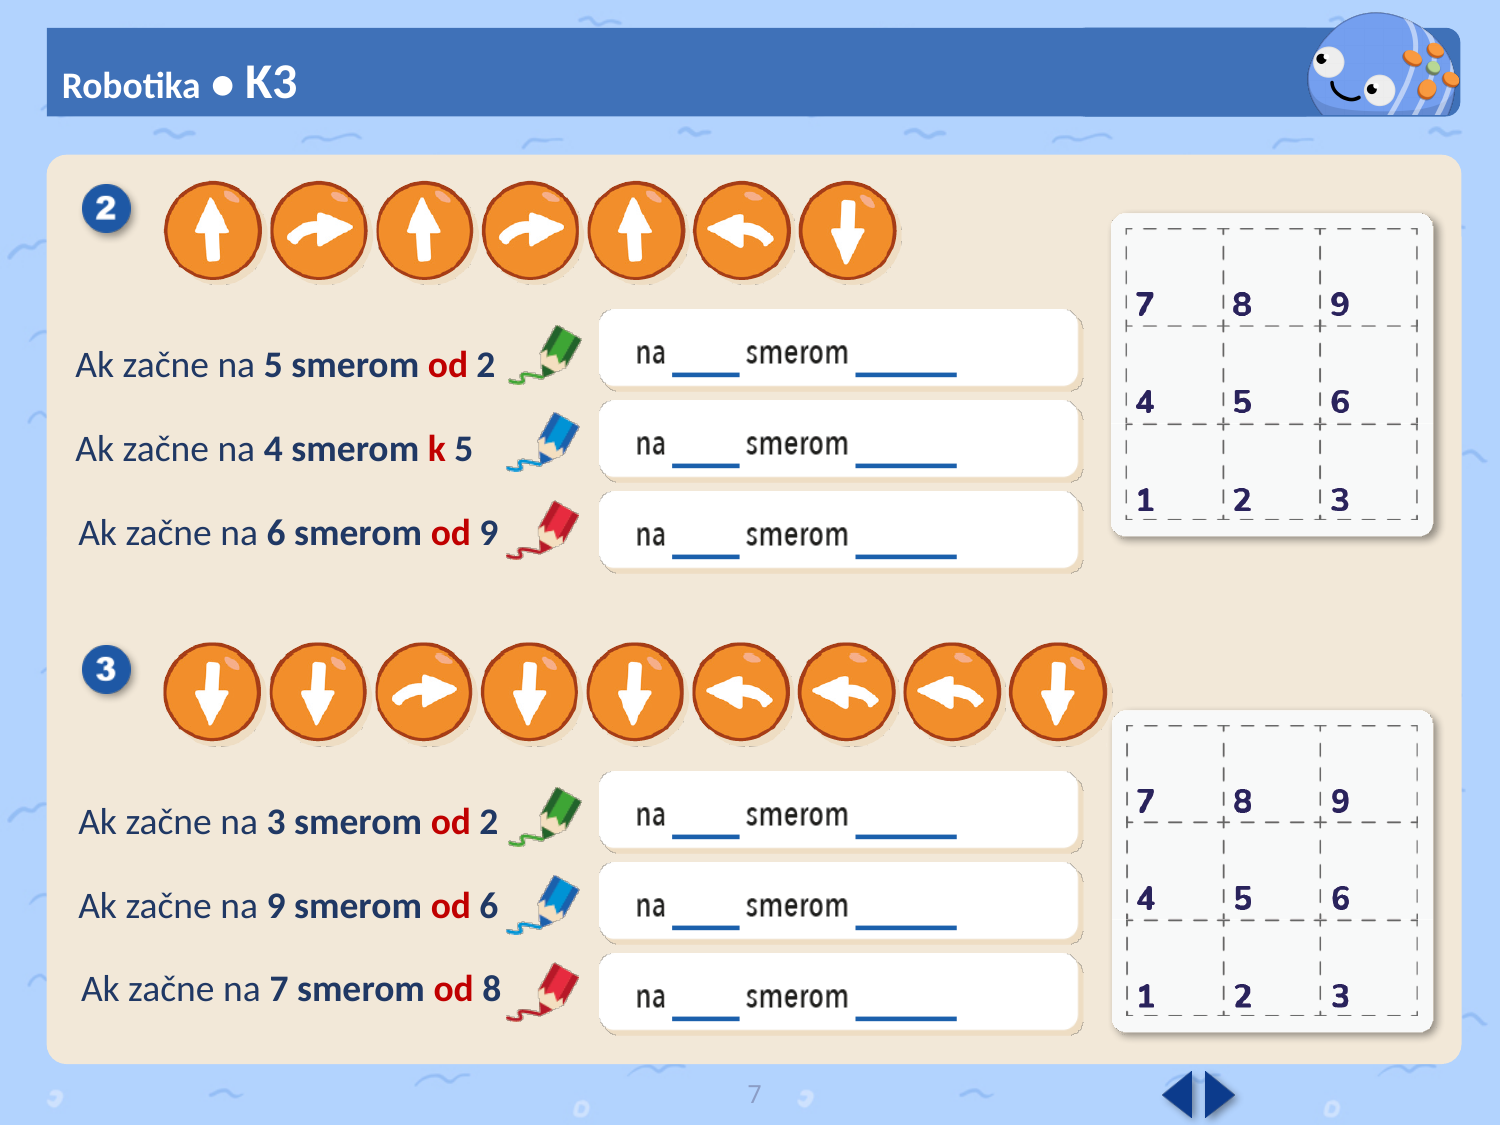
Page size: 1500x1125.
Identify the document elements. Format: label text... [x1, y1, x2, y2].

text_box Ak začne na 5 smerom od 2 [60, 332, 638, 393]
picture [599, 953, 1084, 1036]
picture [506, 962, 580, 1022]
text_box Ak začne na 4 smerom k 5 [60, 416, 599, 477]
picture [82, 184, 131, 233]
title Robotika ● K3 [46, 27, 1307, 117]
picture [0, 0, 1500, 1125]
slide_number 7 [718, 1065, 792, 1125]
picture [599, 400, 1084, 483]
picture [506, 412, 580, 472]
picture [163, 180, 902, 285]
text_box Ak začne na 6 smerom od 9 [63, 500, 599, 561]
picture [599, 771, 1084, 854]
picture [599, 862, 1084, 945]
picture [508, 325, 582, 385]
picture [506, 500, 580, 560]
text_box Ak začne na 7 smerom od 8 [66, 956, 599, 1017]
text_box [45, 153, 1463, 1066]
picture [1110, 213, 1437, 539]
text_box Ak začne na 9 smerom od 6 [63, 873, 599, 934]
picture [508, 787, 582, 847]
text_box Ak začne na 3 smerom od 2 [63, 790, 599, 850]
picture [82, 645, 131, 694]
picture [163, 642, 1437, 1035]
picture [599, 309, 1084, 392]
picture [599, 491, 1084, 574]
picture [506, 875, 580, 935]
